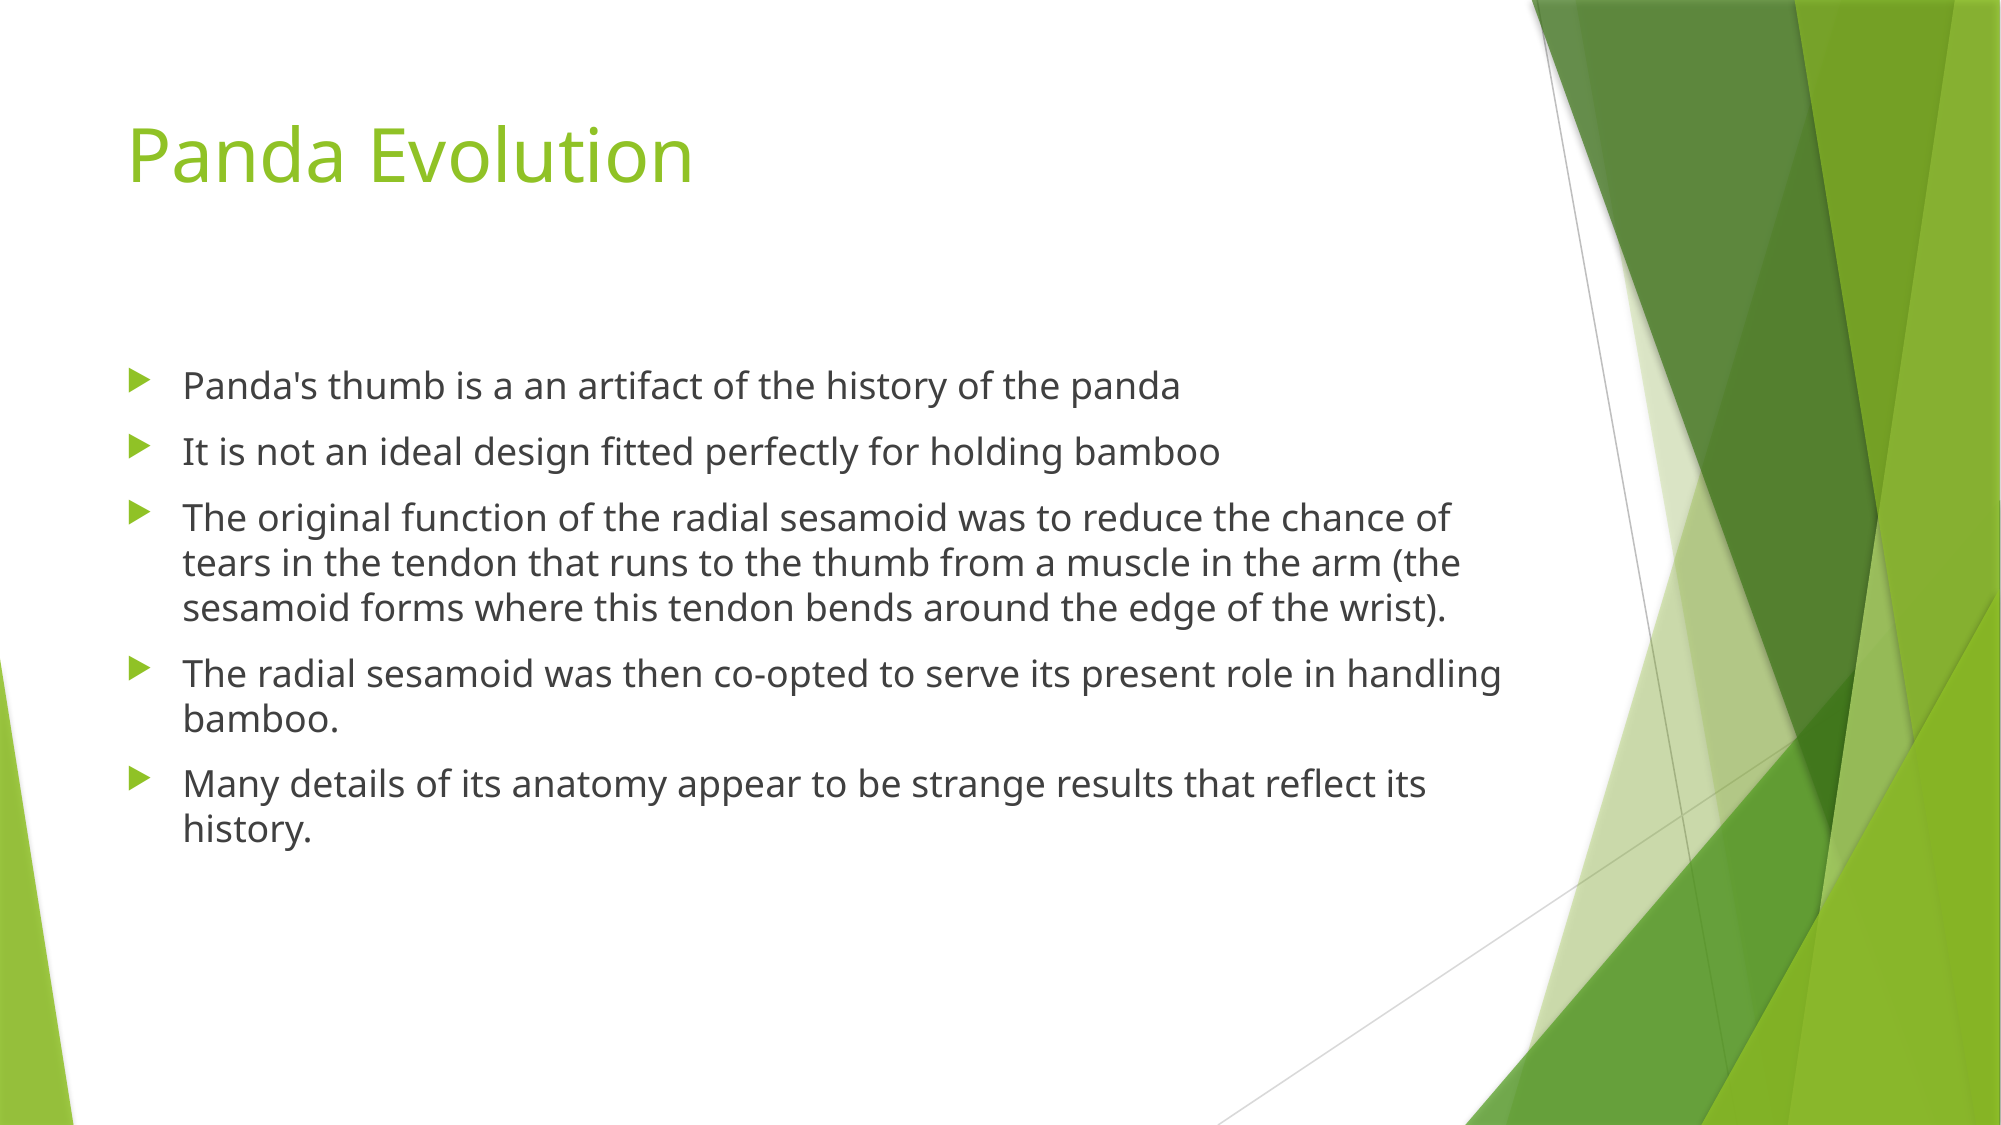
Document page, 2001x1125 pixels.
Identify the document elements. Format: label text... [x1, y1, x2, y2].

title Panda Evolution [111, 99, 1522, 317]
list Panda's thumb is a an artifact of the history of the panda It is not an ideal design fitted perfectly for holding bamboo The original function of the radial sesamoid was to reduce the chance of tears in the tendon that runs to the thumb from a muscle in the arm (the sesamoid forms where this tendon bends around the edge of the wrist). The radial sesamoid was then co-opted to serve its present role in handling bamboo. Many details of its anatomy appear to be strange results that reflect its history. [111, 354, 1522, 992]
